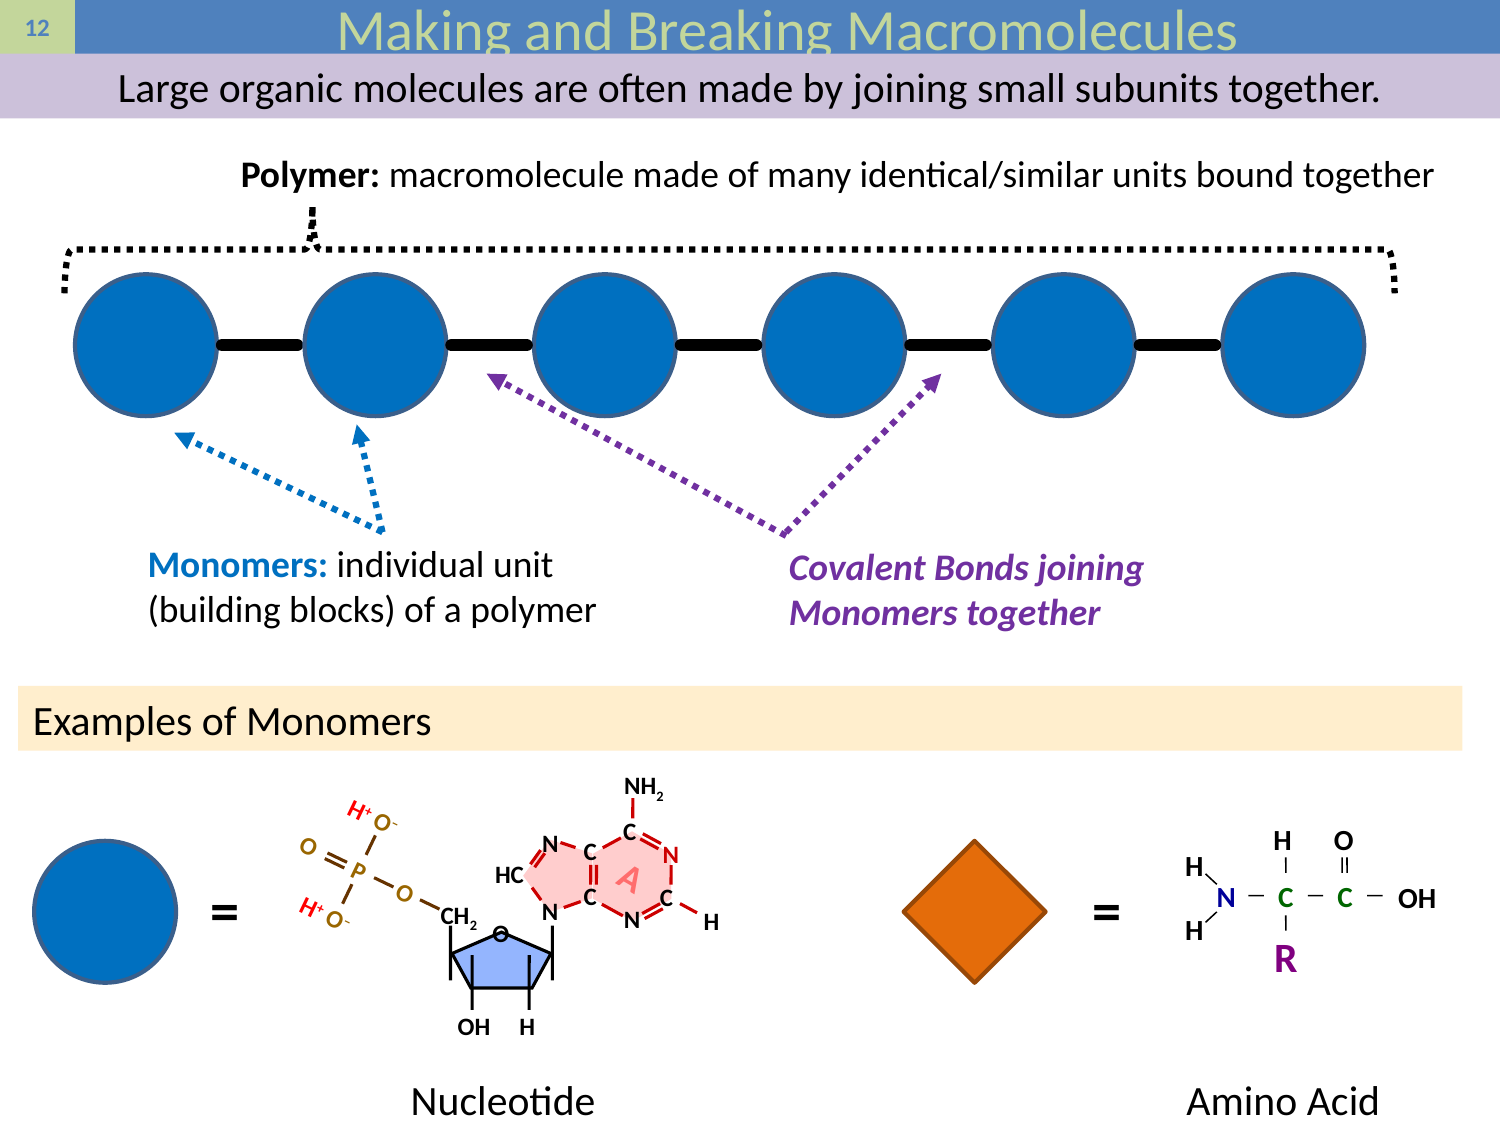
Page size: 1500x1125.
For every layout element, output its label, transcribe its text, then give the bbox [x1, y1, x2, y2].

text_box Amino Acid [1139, 1066, 1428, 1125]
text_box Nucleotide [359, 1066, 647, 1125]
text_box [32, 838, 179, 985]
text_box Large organic molecules are often made by joining small subunits together. [0, 53, 1500, 119]
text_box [74, 273, 1365, 417]
text_box [63, 204, 1396, 294]
text_box Examples of Monomers [18, 685, 1463, 751]
text_box Monomers: individual unit (building blocks) of a polymer [132, 532, 633, 637]
title Making and Breaking Macromolecules [75, 0, 1500, 53]
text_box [785, 373, 942, 533]
text_box Polymer: macromolecule made of many identical/similar units bound together [206, 142, 1470, 202]
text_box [174, 432, 351, 533]
text_box [901, 838, 1048, 985]
text_box Covalent Bonds joining Monomers together [774, 535, 1197, 641]
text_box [486, 373, 784, 537]
text_box = [1077, 865, 1151, 951]
text_box = [195, 865, 269, 951]
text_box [278, 762, 741, 1049]
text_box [1161, 814, 1463, 990]
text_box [356, 424, 383, 533]
